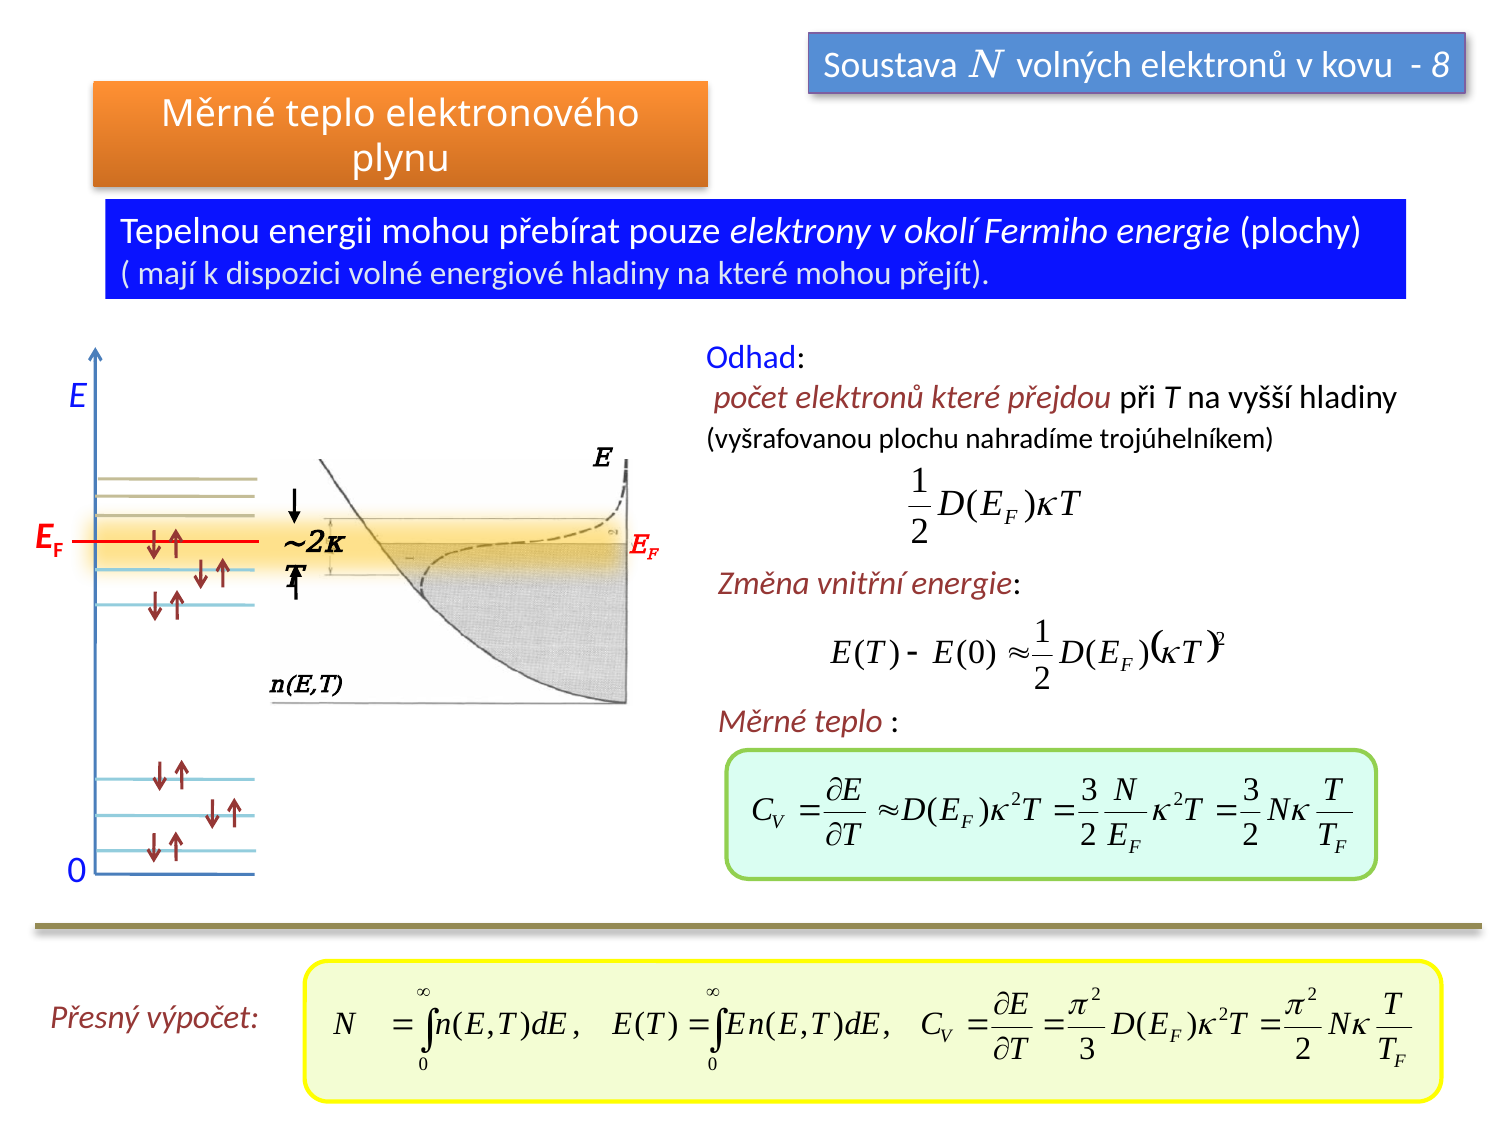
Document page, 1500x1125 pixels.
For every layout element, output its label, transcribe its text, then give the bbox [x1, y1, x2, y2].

text_box Soustava N volných elektronů v kovu - 8 [808, 32, 1466, 94]
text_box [34, 960, 1442, 1102]
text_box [34, 346, 670, 891]
text_box Tepelnou energii mohou přebírat pouze elektrony v okolí Fermiho energie (plochy) ( mají k dispozici volné energiové hladiny na které mohou přejít). [105, 199, 1407, 299]
text_box Měrné teplo elektronového plynu [93, 81, 708, 187]
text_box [691, 327, 1442, 880]
